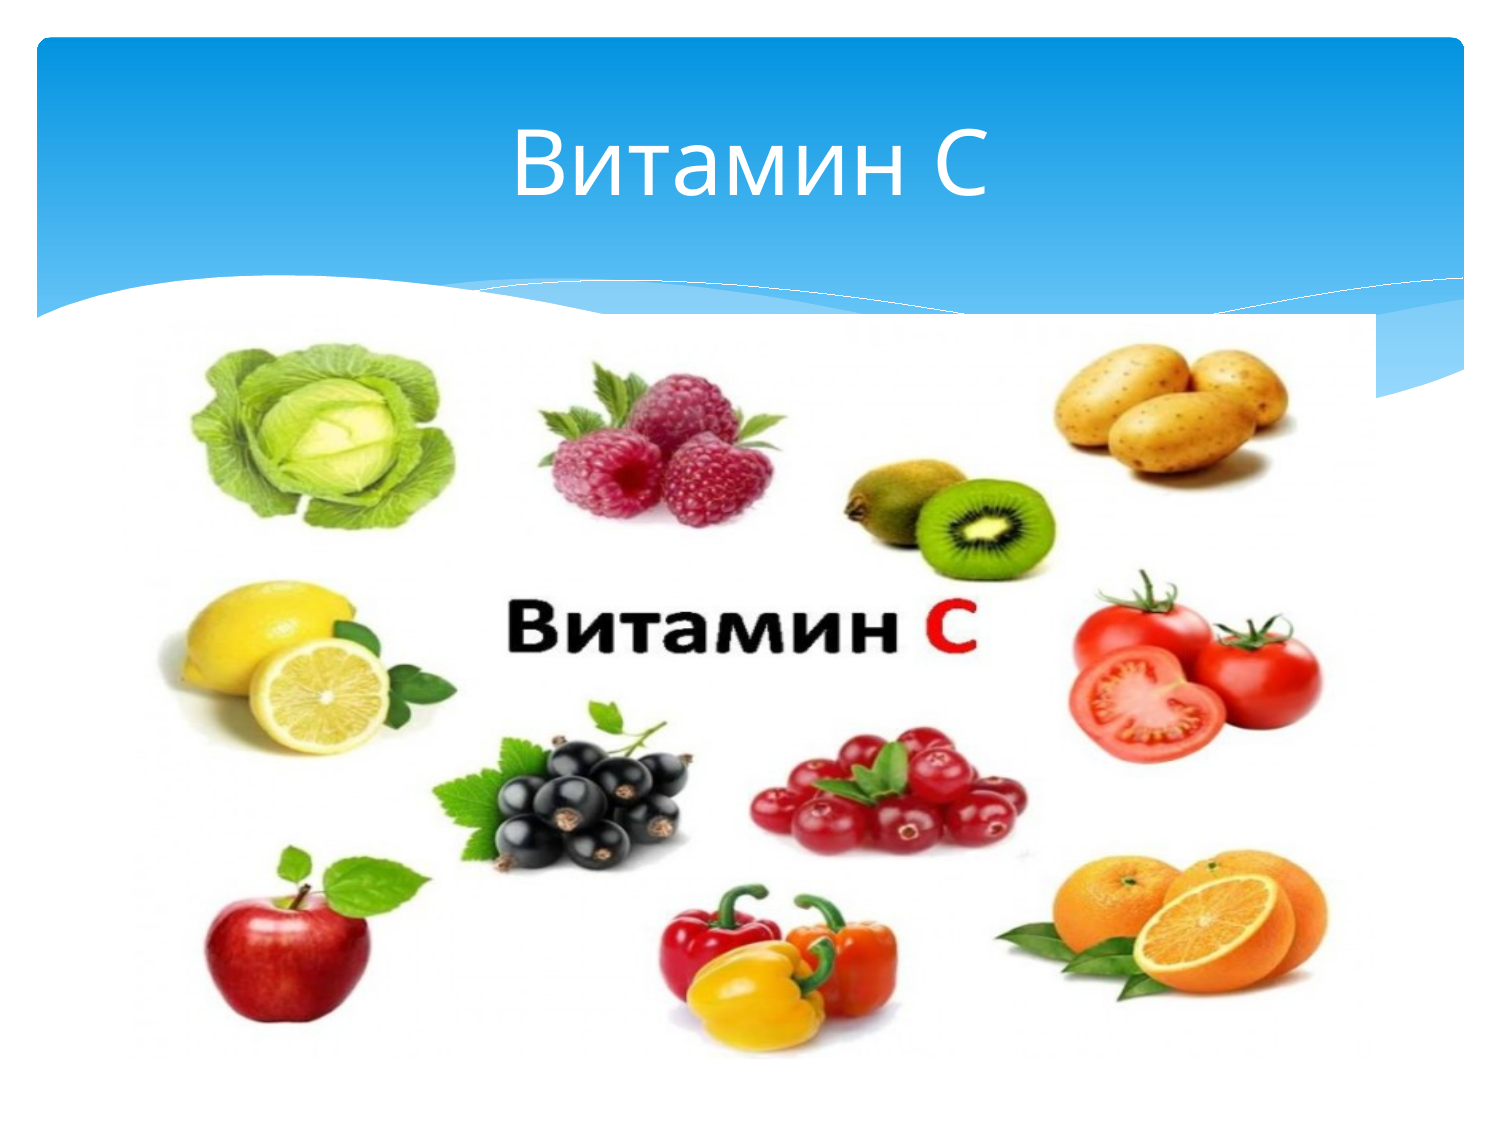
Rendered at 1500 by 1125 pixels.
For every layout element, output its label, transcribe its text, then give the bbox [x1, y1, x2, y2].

title Витамин С [75, 55, 1425, 261]
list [123, 314, 1377, 1059]
